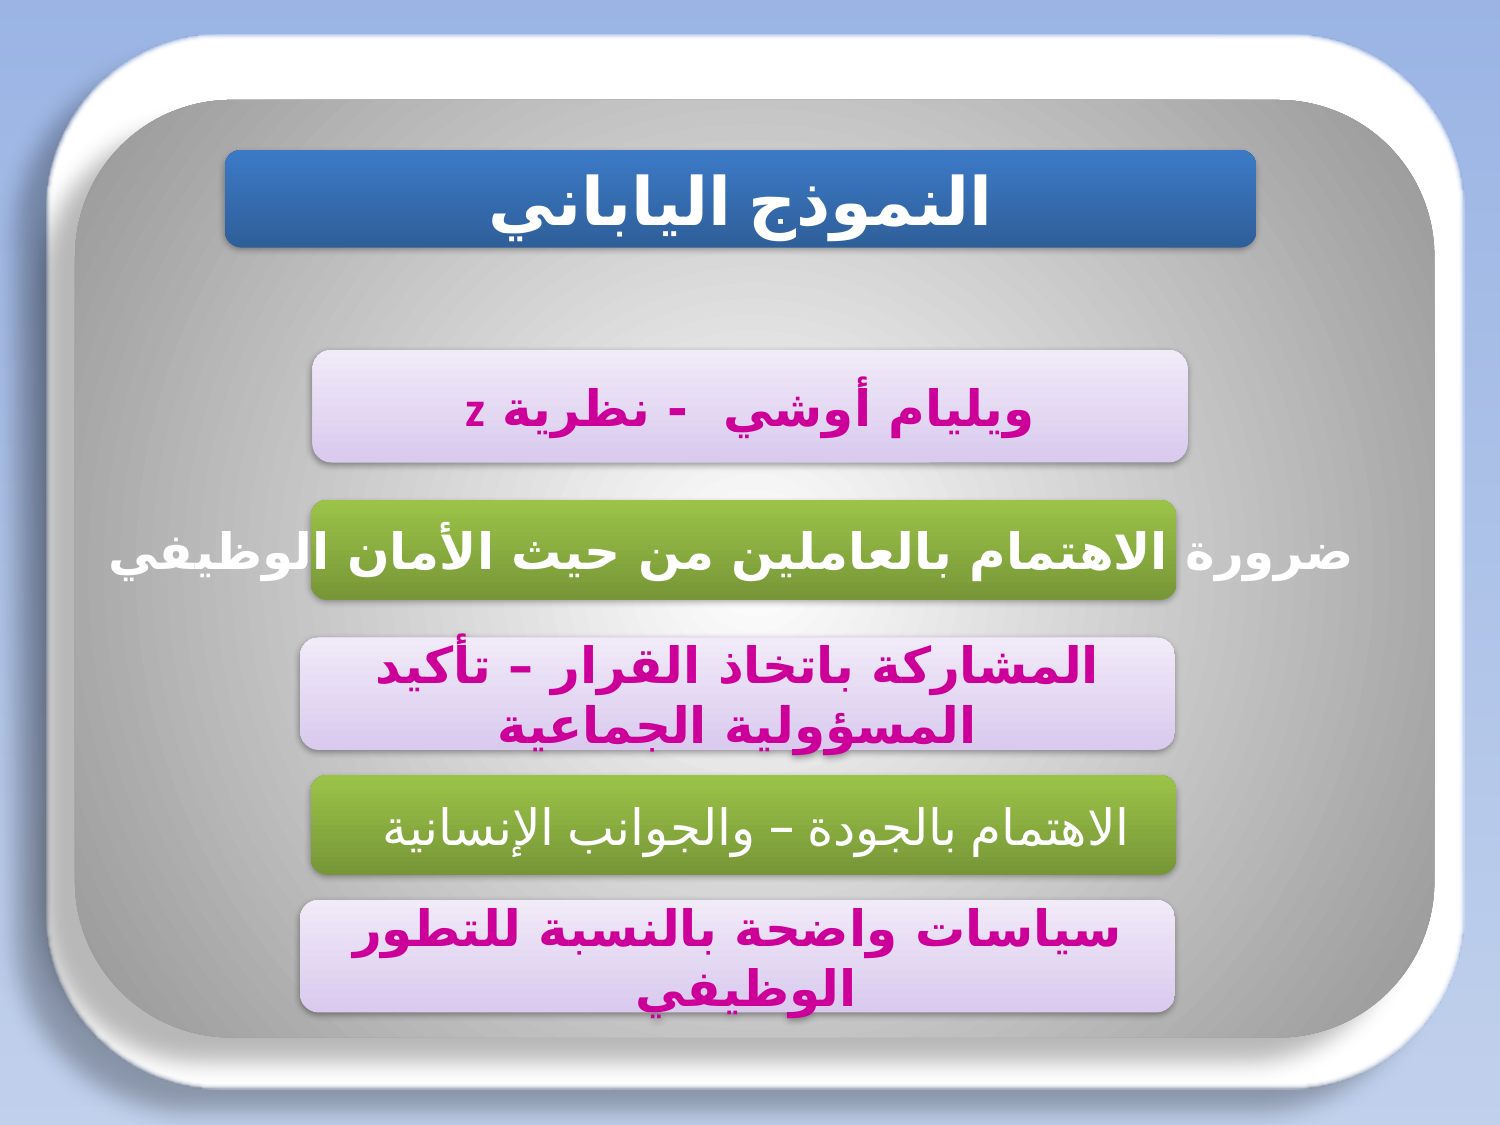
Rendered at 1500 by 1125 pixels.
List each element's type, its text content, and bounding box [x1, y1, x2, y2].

footer اعداد / أ. غادة الرشيد [512, 1042, 988, 1103]
text_box المشاركة باتخاذ القرار – تأكيد المسؤولية الجماعية [299, 636, 1176, 751]
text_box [237, 774, 1238, 876]
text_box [237, 499, 1238, 601]
text_box [72, 97, 1437, 1040]
text_box النموذج الياباني [224, 149, 1257, 248]
text_box ويليام أوشي - نظرية z [311, 349, 1189, 464]
text_box سياسات واضحة بالنسبة للتطور الوظيفي [299, 899, 1176, 1014]
text_box [0, 0, 1500, 1125]
text_box [51, 34, 1468, 1089]
